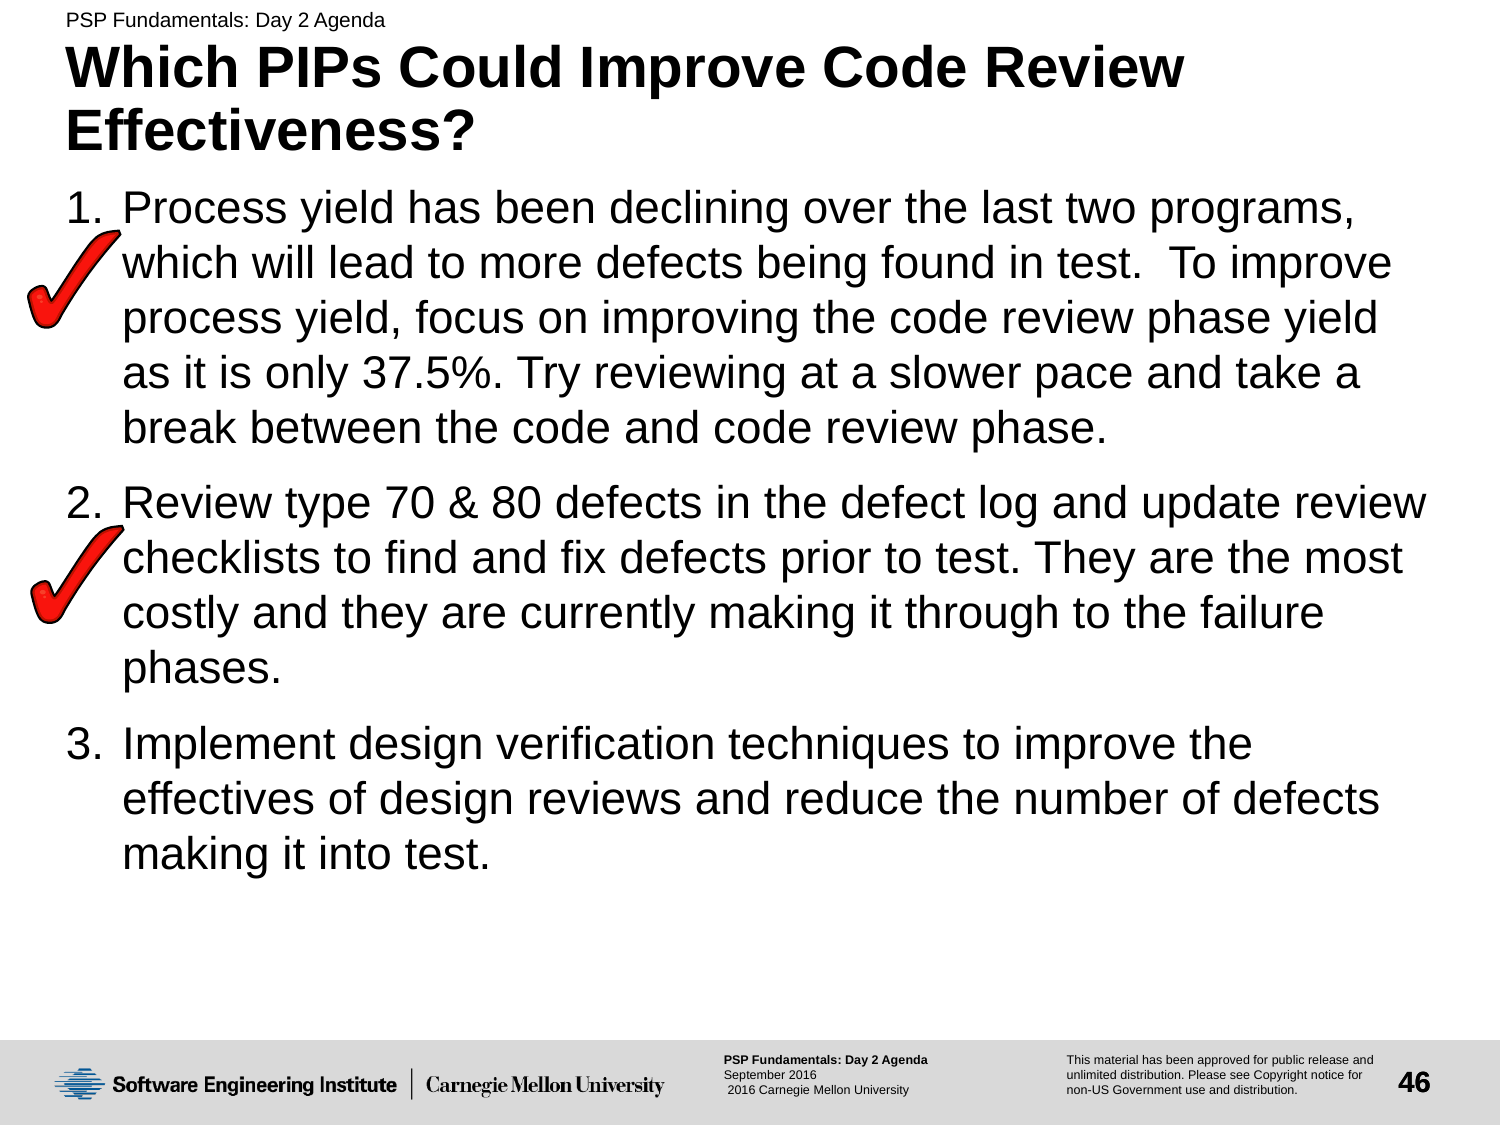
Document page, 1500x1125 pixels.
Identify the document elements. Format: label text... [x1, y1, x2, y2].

list Process yield has been declining over the last two programs, which will lead to more defects being found in test. To improve process yield, focus on improving the code review phase yield as it is only 37.5%. Try reviewing at a slower pace and take a break between the code and code review phase. Review type 70 & 80 defects in the defect log and update review checklists to find and fix defects prior to test. They are the most costly and they are currently making it through to the failure phases. Implement design verification techniques to improve the effectives of design reviews and reduce the number of defects making it into test. [65, 177, 1431, 1000]
picture [26, 229, 122, 329]
title Which PIPs Could Improve Code Review Effectiveness? [65, 37, 1430, 169]
picture [46, 1061, 673, 1104]
picture [29, 524, 125, 625]
